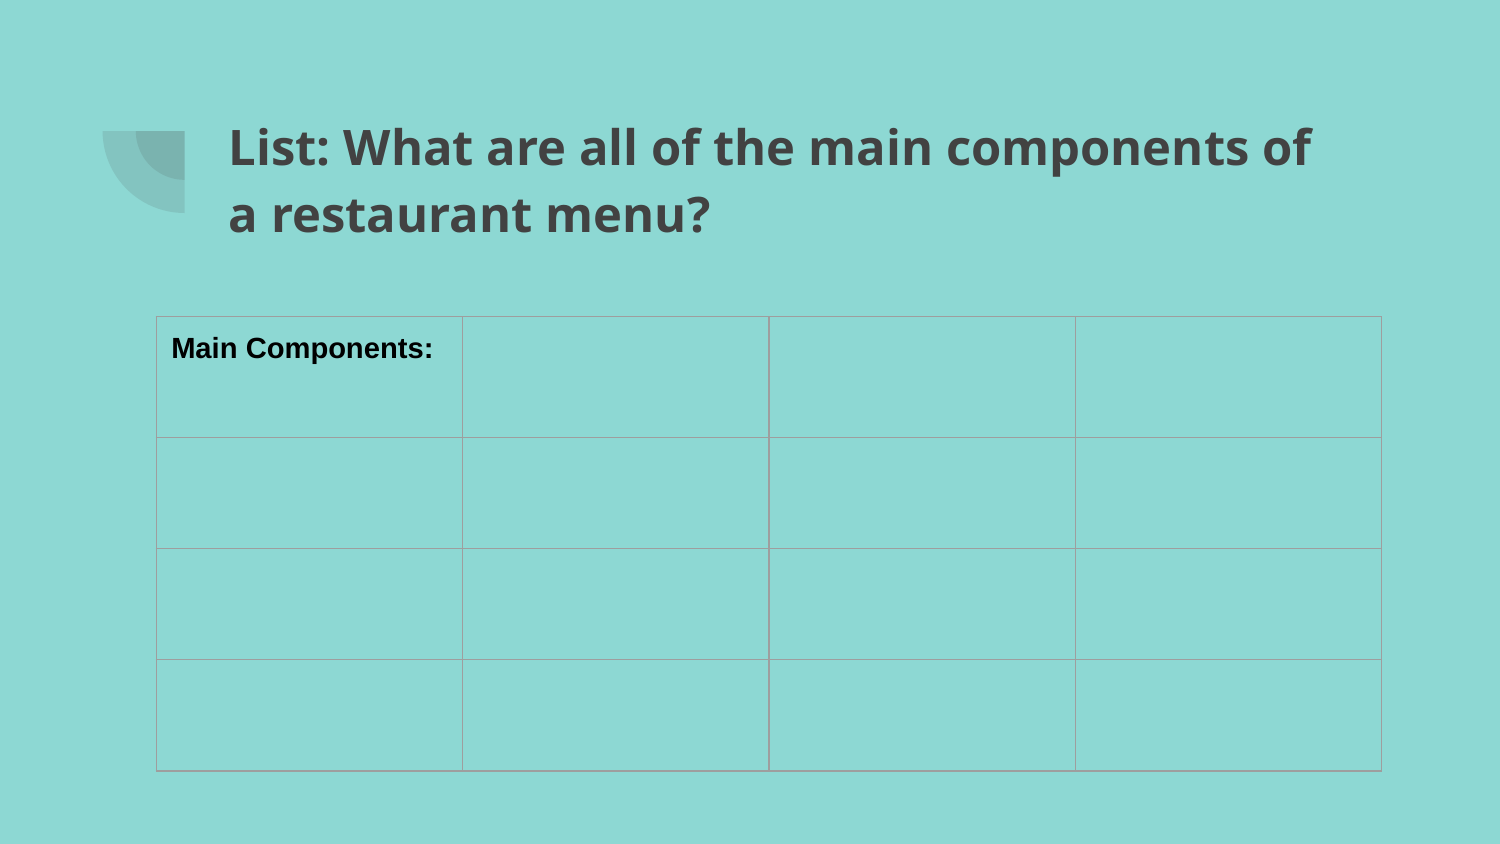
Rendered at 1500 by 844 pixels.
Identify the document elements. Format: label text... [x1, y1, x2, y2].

table_cell [1076, 660, 1381, 770]
table_cell [770, 660, 1075, 770]
table_cell [157, 438, 462, 548]
table_cell [770, 438, 1075, 548]
table_header [1076, 317, 1381, 437]
title List: What are all of the main components of a restaurant menu? [213, 98, 1368, 263]
table_cell [770, 549, 1075, 659]
table_cell [463, 660, 768, 770]
table_cell [157, 549, 462, 659]
table_header [463, 317, 768, 437]
table_header [770, 317, 1075, 437]
table_cell [463, 438, 768, 548]
table_cell [463, 549, 768, 659]
table_header Main Components: [157, 317, 462, 437]
table_cell [157, 660, 462, 770]
table_cell [1076, 549, 1381, 659]
table_cell [1076, 438, 1381, 548]
